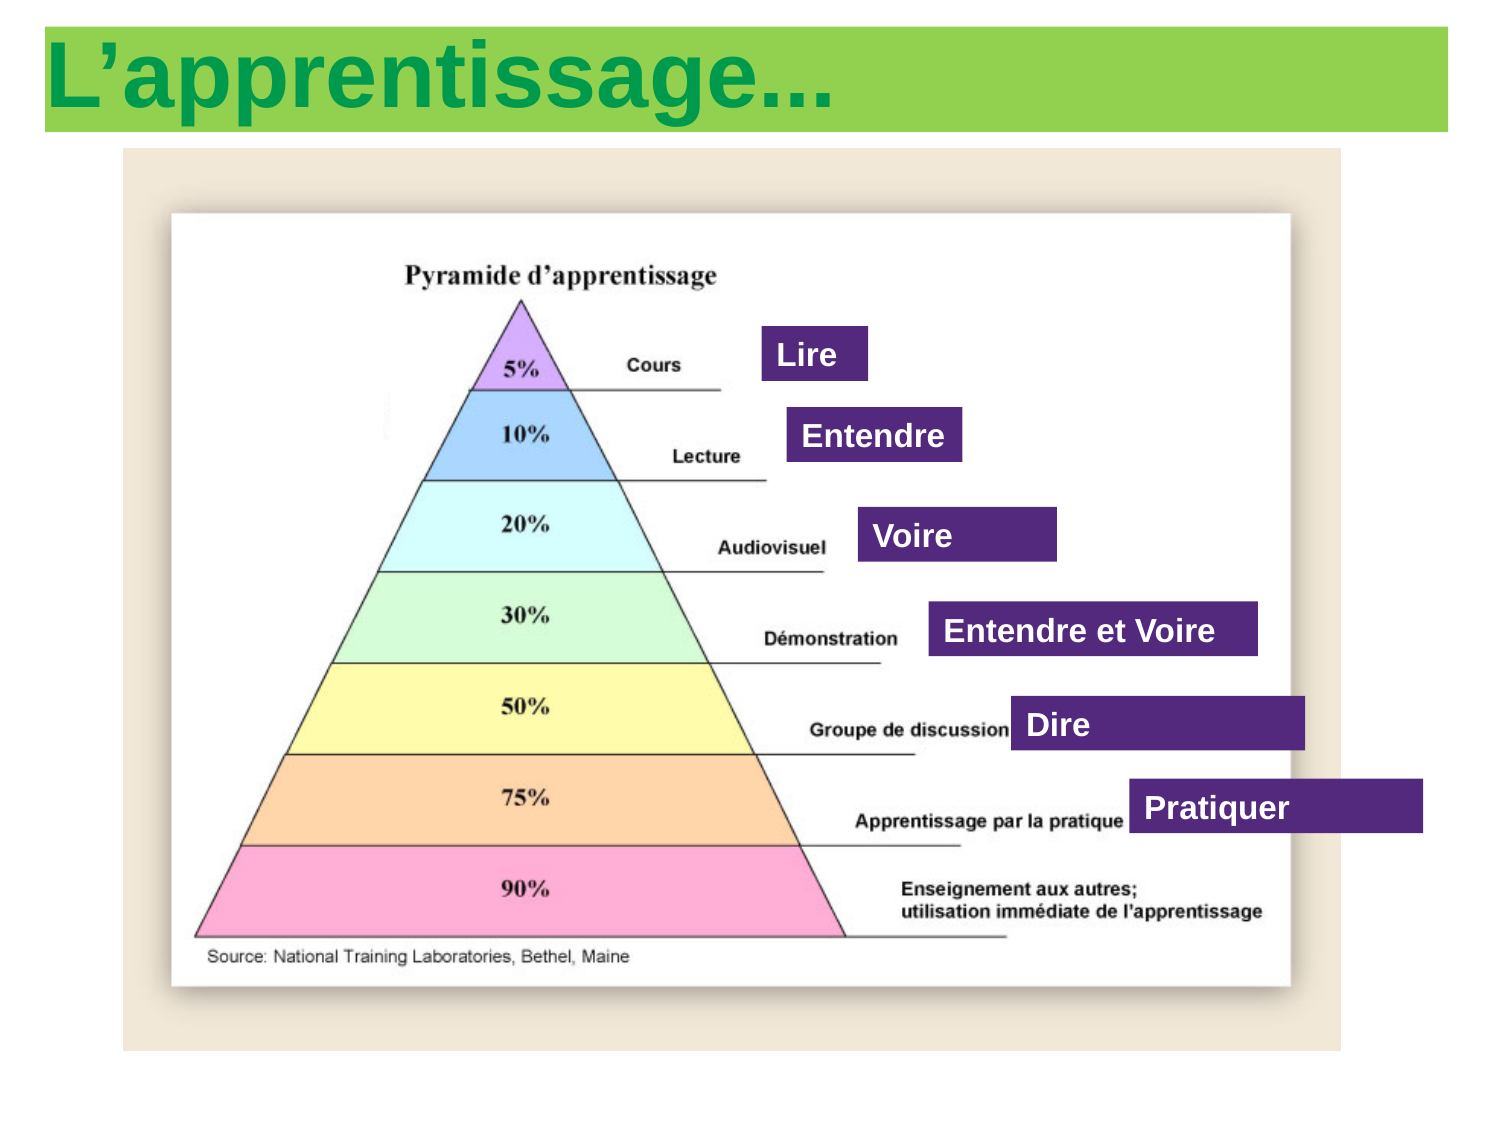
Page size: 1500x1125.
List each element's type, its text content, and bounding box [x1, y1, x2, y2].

text_box Pratiquer [1345, 778, 1424, 834]
title L’apprentissage... [44, 26, 1449, 133]
picture [123, 148, 1341, 1052]
